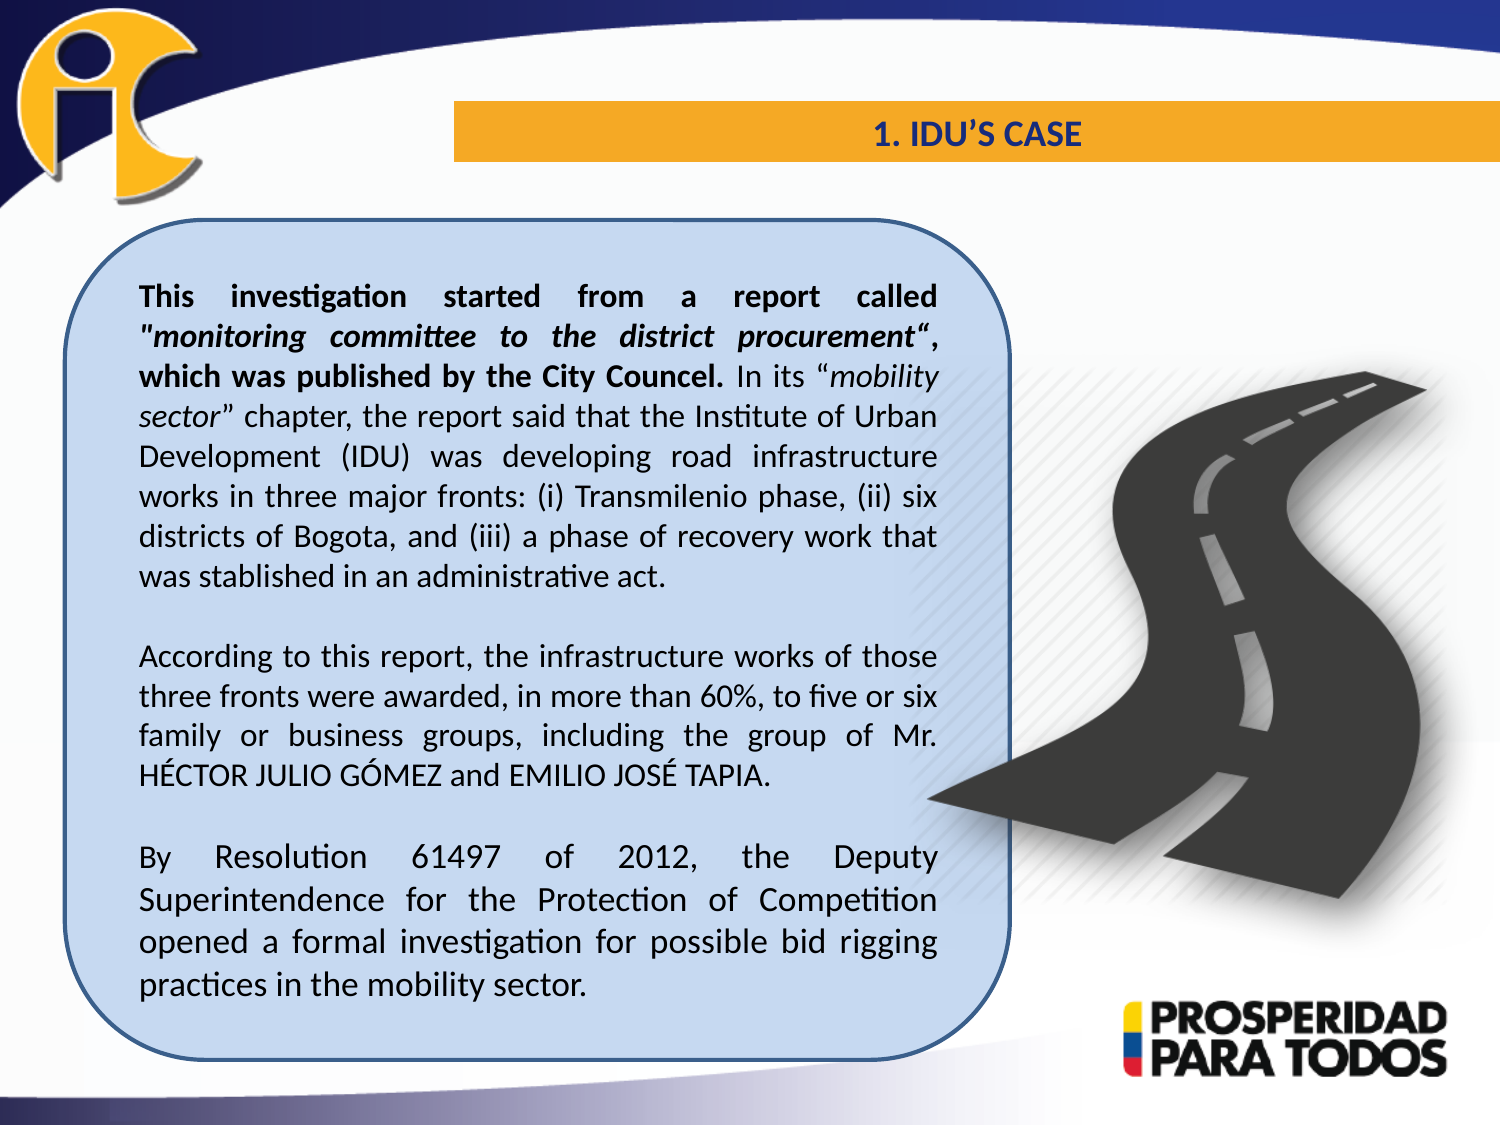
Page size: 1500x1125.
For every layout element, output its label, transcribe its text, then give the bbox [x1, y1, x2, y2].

text_box 1. IDU’S CASE [454, 101, 1500, 162]
picture [0, 0, 1500, 1125]
text_box [62, 217, 1012, 1062]
text_box This investigation started from a report called "monitoring committee to the district procurement“, which was published by the City Councel. In its “mobility sector” chapter, the report said that the Institute of Urban Development (IDU) was developing road infrastructure works in three major fronts: (i) Transmilenio phase, (ii) six districts of Bogota, and (iii) a phase of recovery work that was stablished in an administrative act. According to this report, the infrastructure works of those three fronts were awarded, in more than 60%, to five or six family or business groups, including the group of Mr. HÉCTOR JULIO GÓMEZ and EMILIO JOSÉ TAPIA. By Resolution 61497 of 2012, the Deputy Superintendence for the Protection of Competition opened a formal investigation for possible bid rigging practices in the mobility sector. [123, 267, 954, 1011]
